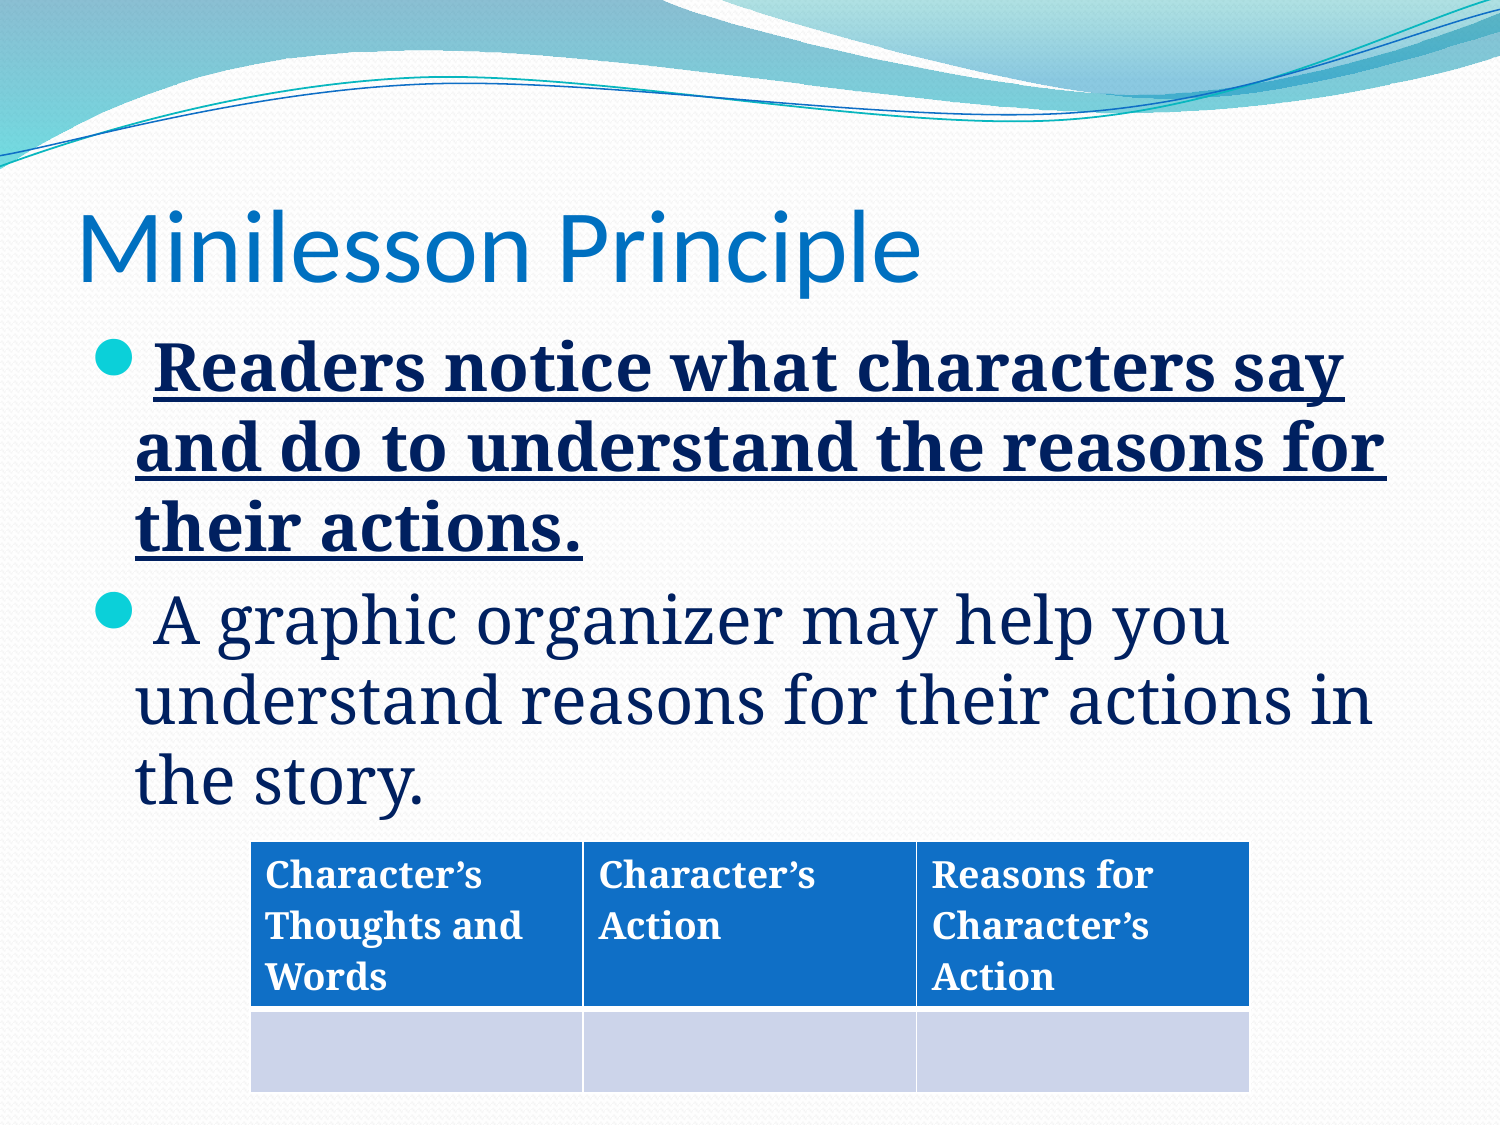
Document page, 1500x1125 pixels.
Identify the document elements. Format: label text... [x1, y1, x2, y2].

title Minilesson Principle [74, 115, 1426, 304]
table_header Character’s Action [584, 842, 916, 1006]
table_header Character’s Thoughts and Words [251, 842, 582, 1006]
table_header Reasons for Character’s Action [917, 842, 1249, 1006]
table_cell [584, 1012, 916, 1092]
table_cell [251, 1012, 582, 1092]
list Readers notice what characters say and do to understand the reasons for their actions. A graphic organizer may help you understand reasons for their actions in the story. [74, 317, 1426, 1038]
table_cell [917, 1012, 1249, 1092]
